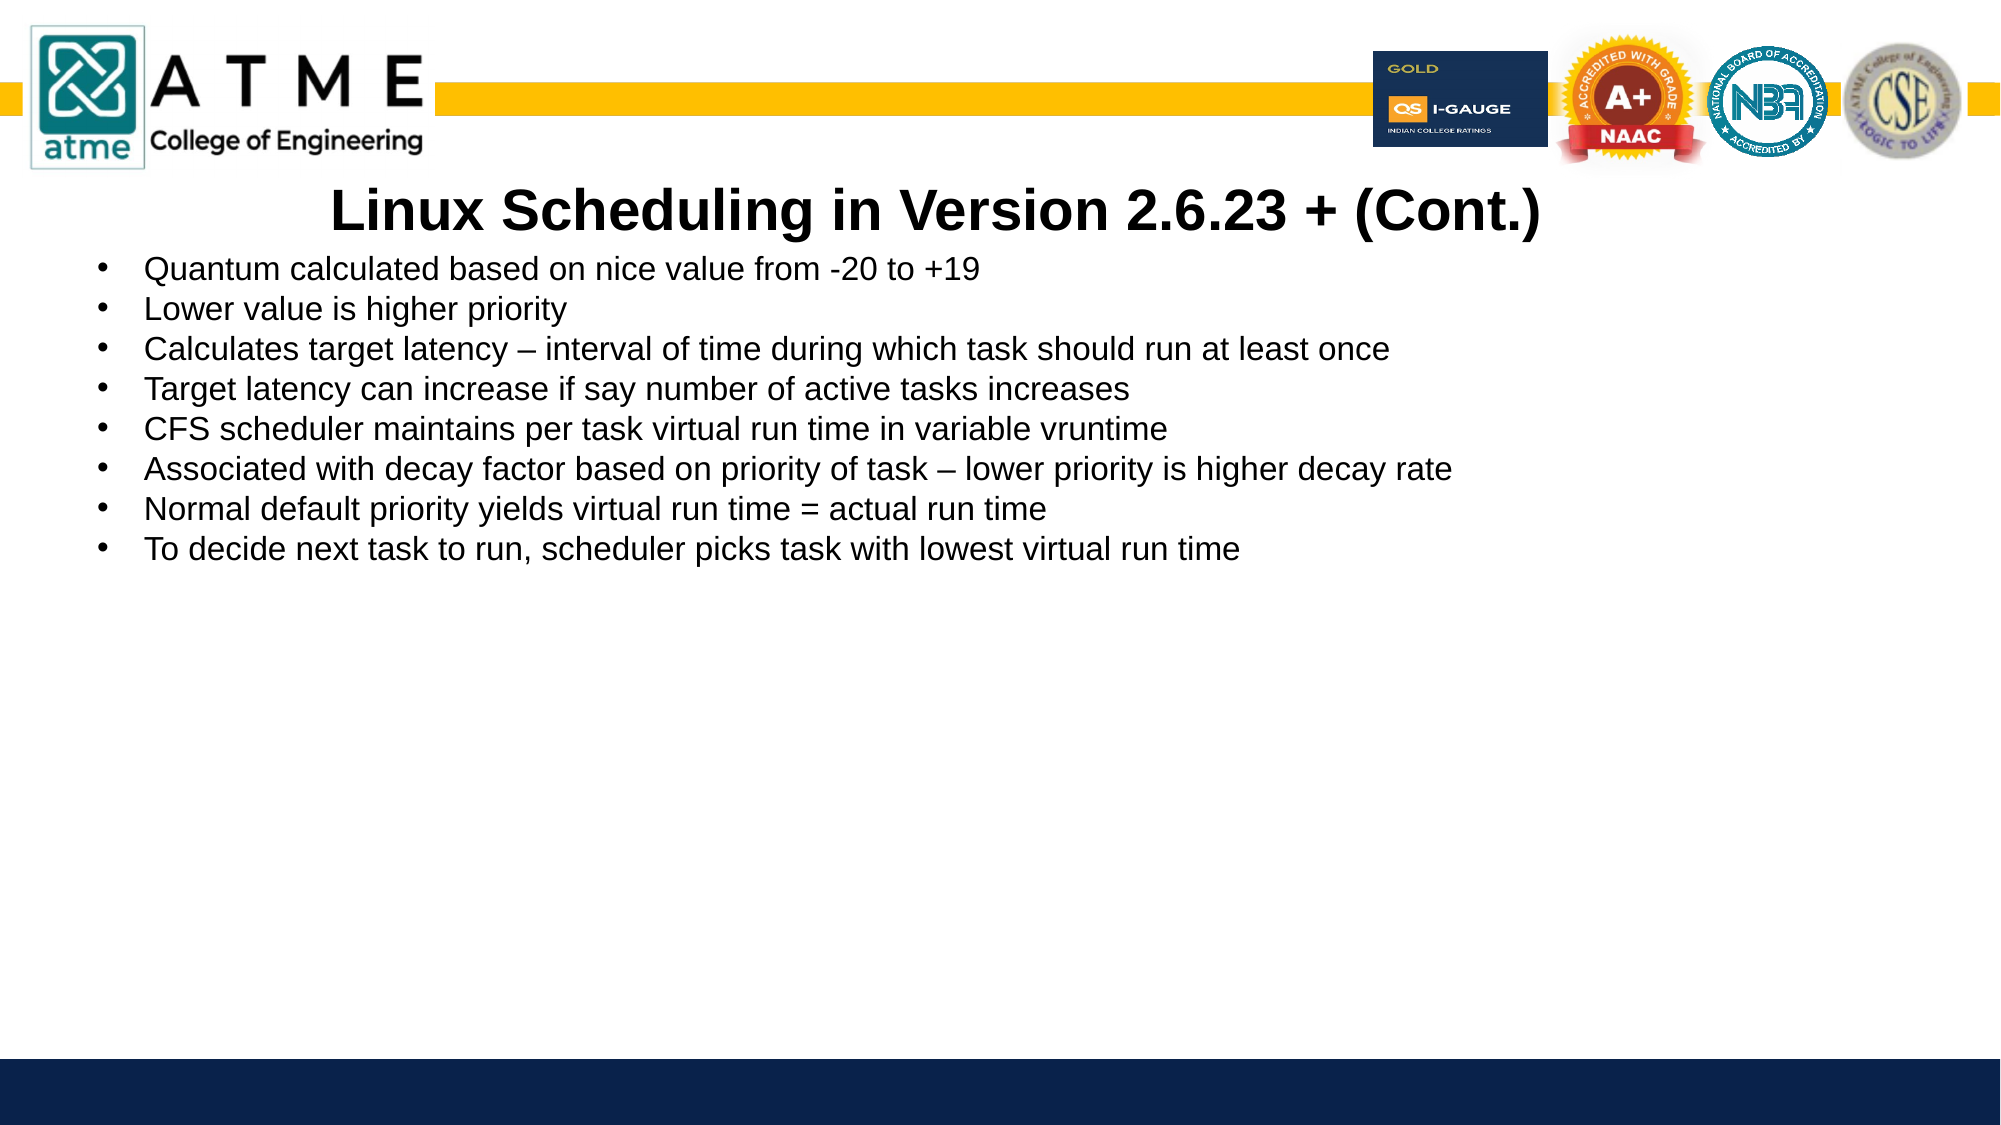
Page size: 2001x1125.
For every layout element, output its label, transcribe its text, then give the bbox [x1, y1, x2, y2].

picture [1840, 26, 1968, 176]
text_box Quantum calculated based on nice value from -20 to +19 Lower value is higher priority Calculates target latency – interval of time during which task should run at least once Target latency can increase if say number of active tasks increases CFS scheduler maintains per task virtual run time in variable vruntime Associated with decay factor based on priority of task – lower priority is higher decay rate Normal default priority yields virtual run time = actual run time To decide next task to run, scheduler picks task with lowest virtual run time [82, 239, 1471, 575]
picture [1373, 20, 1828, 180]
text_box Linux Scheduling in Version 2.6.23 + (Cont.) [315, 164, 1559, 250]
picture [22, 15, 435, 178]
picture [0, 1059, 2001, 1125]
